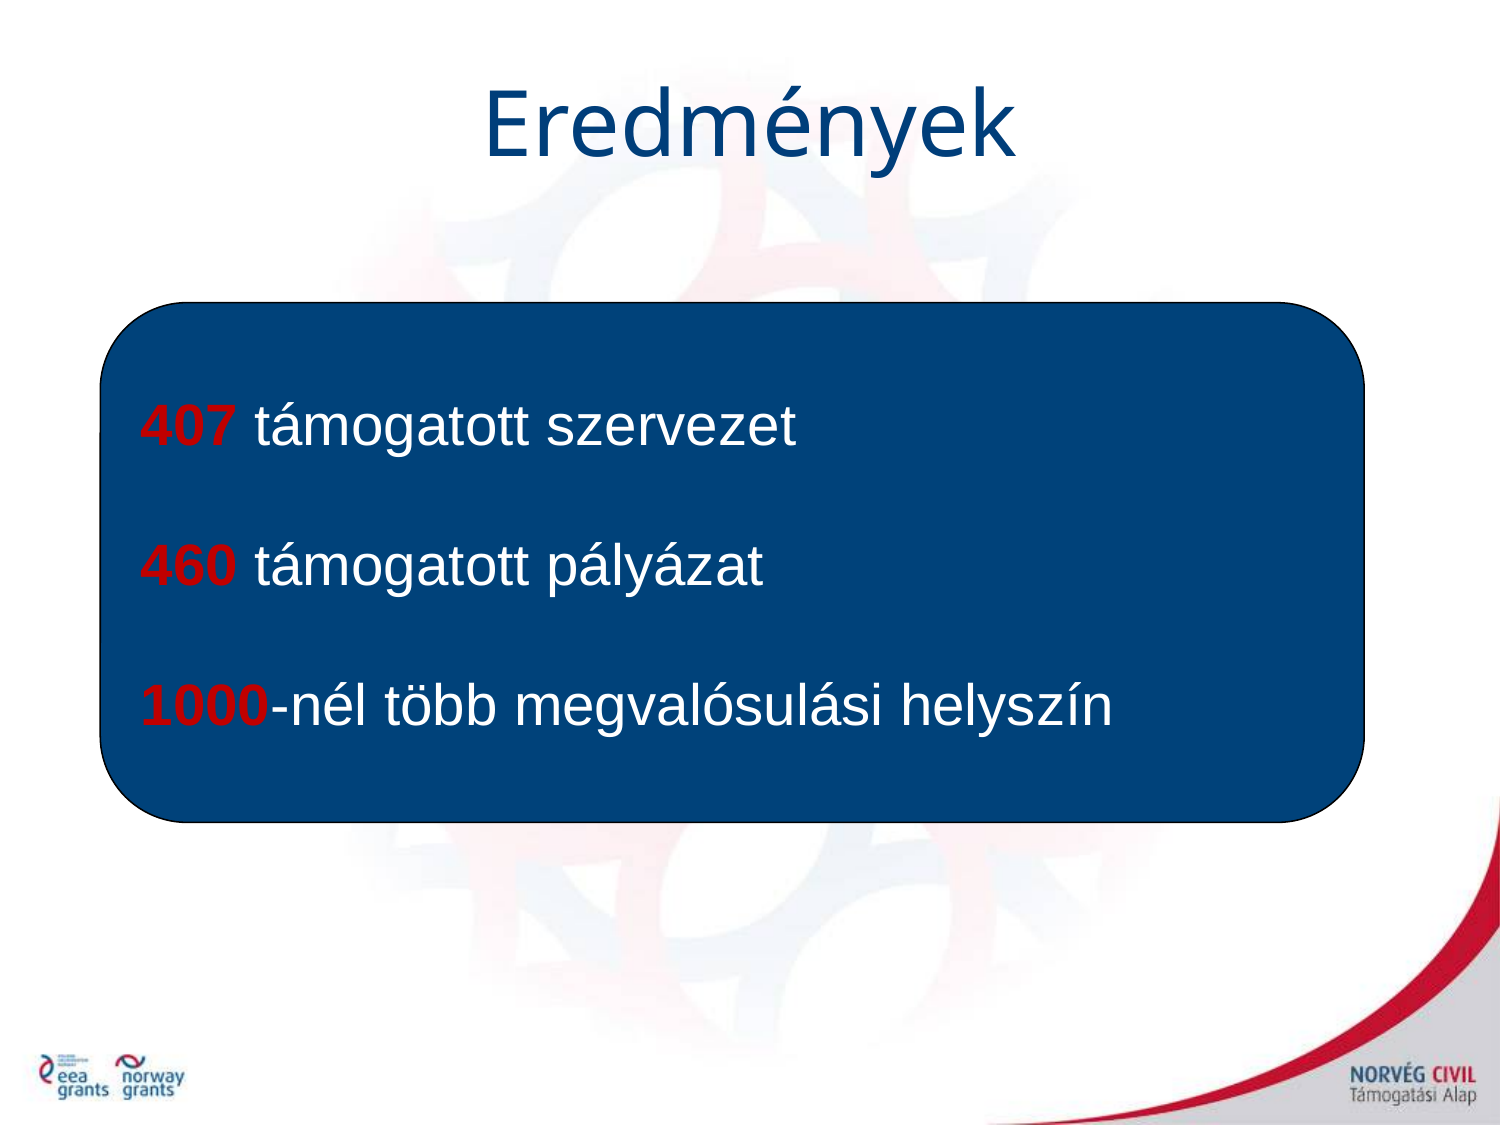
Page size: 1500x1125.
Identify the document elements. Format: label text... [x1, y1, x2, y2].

text_box Eredmények [41, 31, 1459, 209]
text_box 407 támogatott szervezet 460 támogatott pályázat 1000-nél több megvalósulási helyszín [100, 302, 1365, 823]
picture [0, 0, 1500, 1125]
